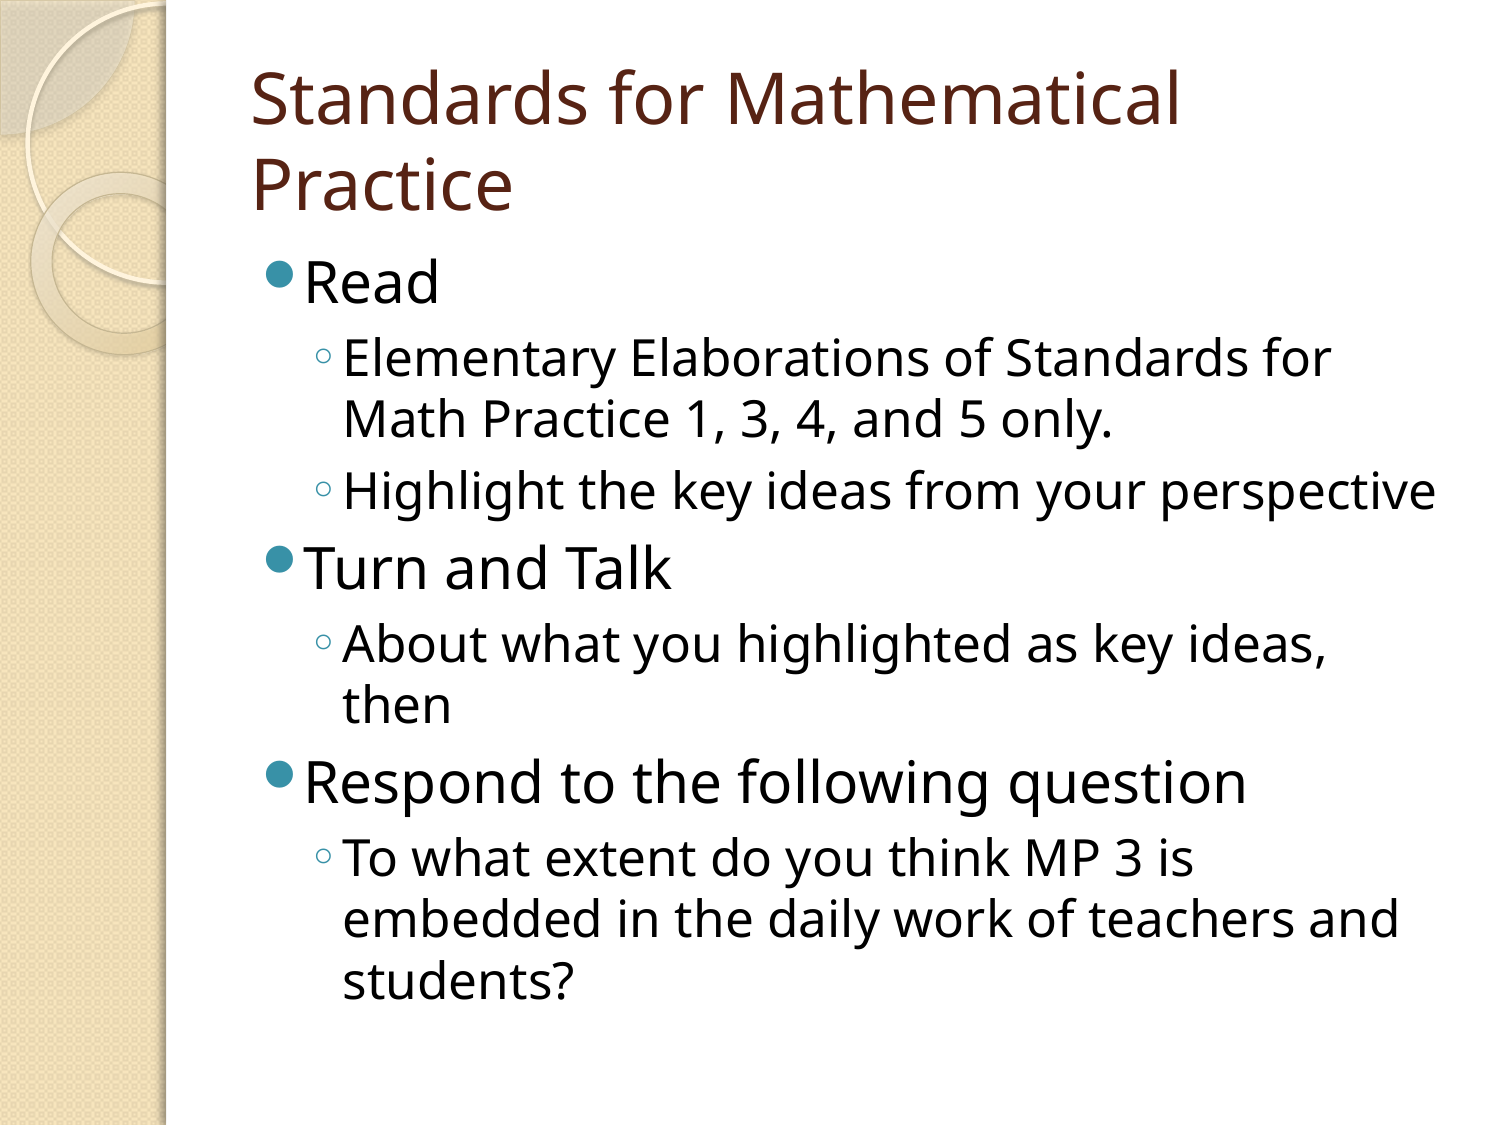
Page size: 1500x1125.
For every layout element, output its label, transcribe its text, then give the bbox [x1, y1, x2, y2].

list Read Elementary Elaborations of Standards for Math Practice 1, 3, 4, and 5 only. Highlight the key ideas from your perspective Turn and Talk About what you highlighted as key ideas, then Respond to the following question To what extent do you think MP 3 is embedded in the daily work of teachers and students? [235, 237, 1466, 1025]
title Standards for Mathematical Practice [235, 45, 1466, 233]
